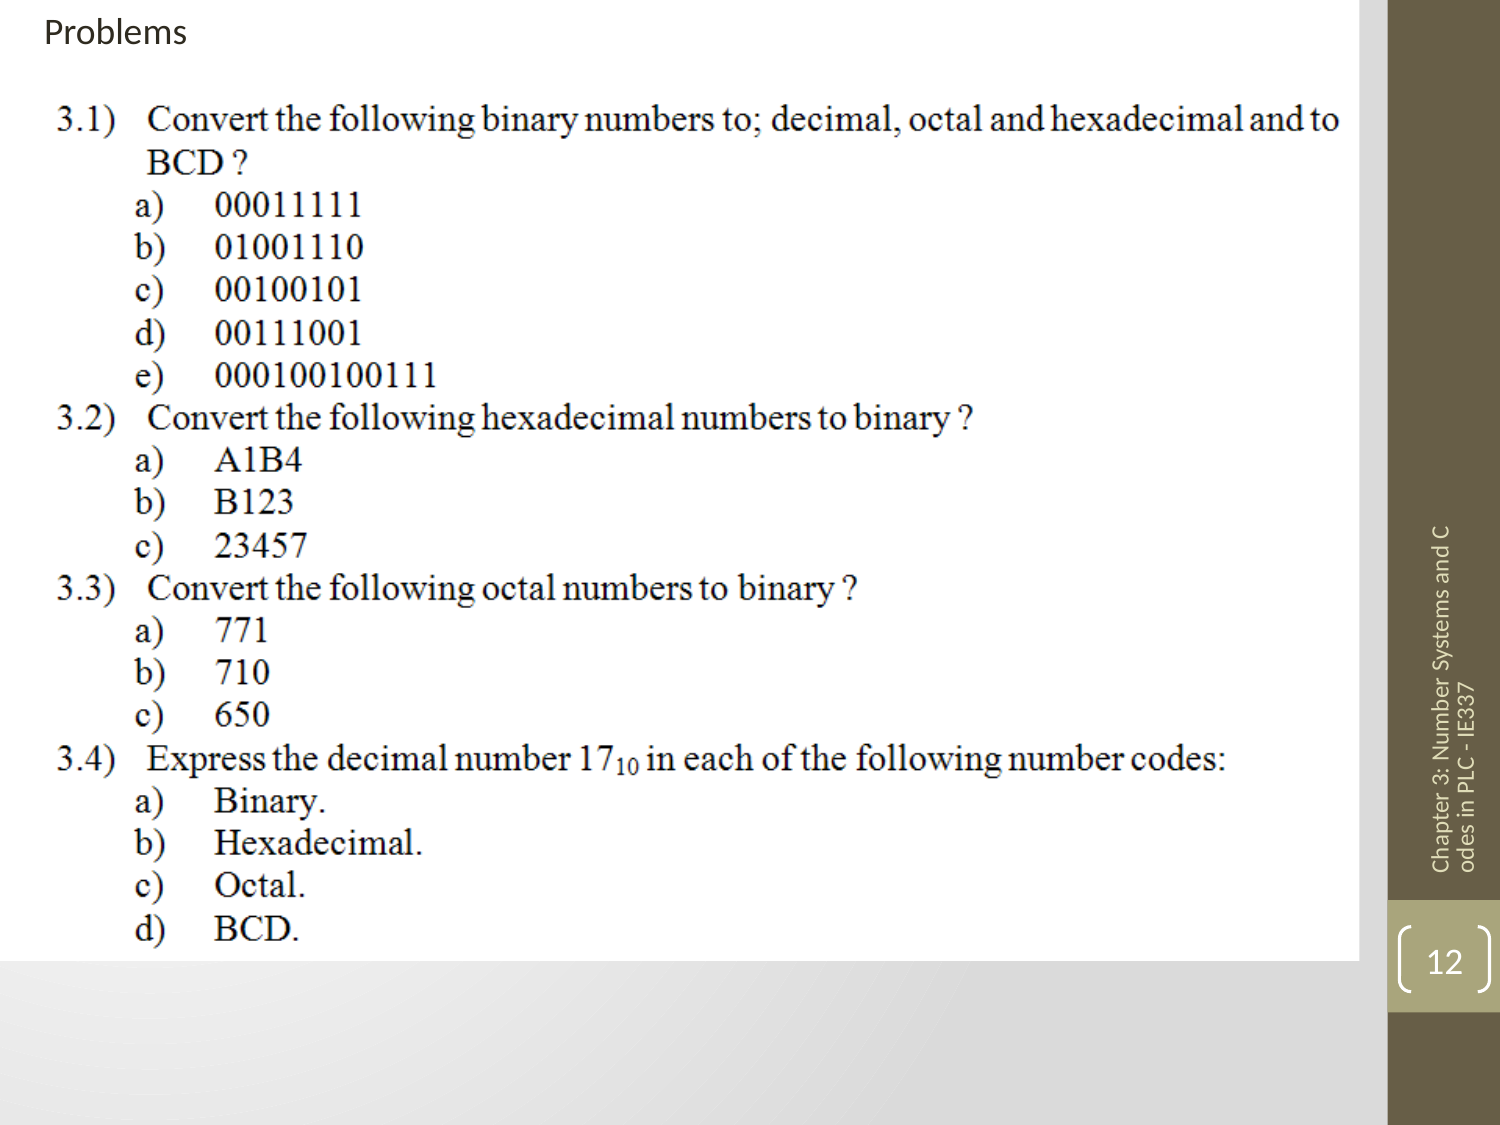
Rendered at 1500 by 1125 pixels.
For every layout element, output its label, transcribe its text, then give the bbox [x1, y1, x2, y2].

picture [0, 0, 1360, 962]
footer Chapter 3: Number Systems and Codes in PLC - IE337 [1408, 500, 1469, 889]
slide_number 12 [1397, 925, 1492, 994]
